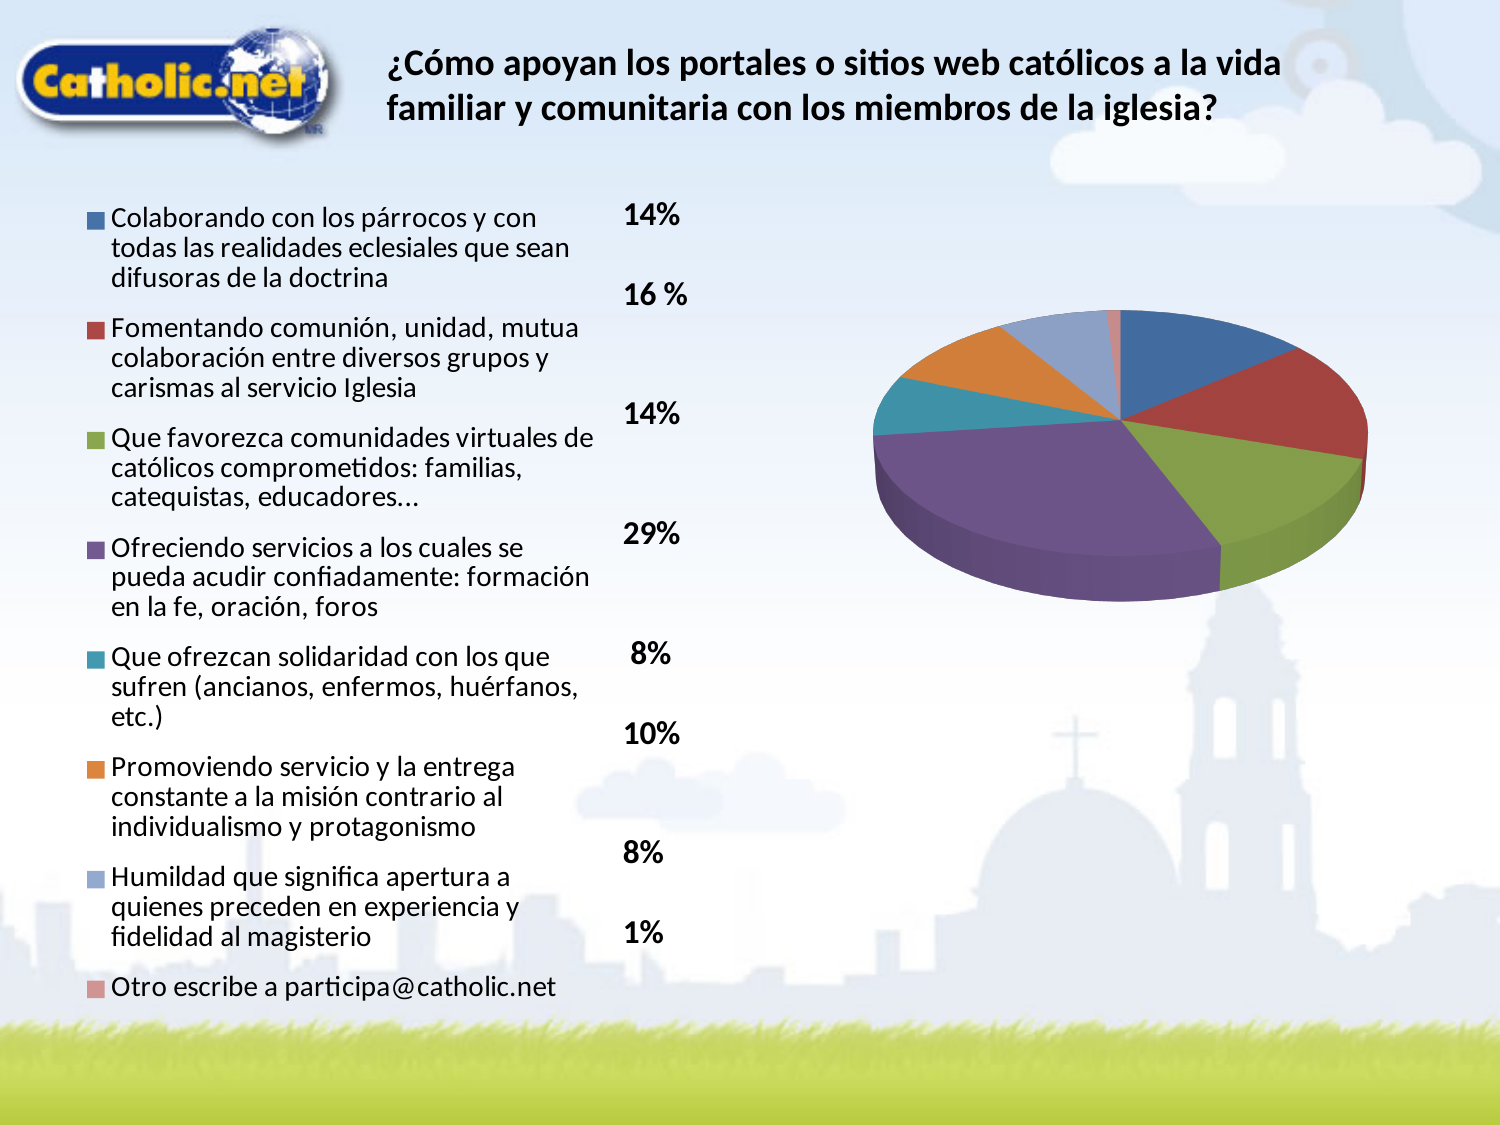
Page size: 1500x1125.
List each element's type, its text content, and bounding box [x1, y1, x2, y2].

picture [0, 0, 1500, 1125]
chart [76, 184, 1459, 1083]
text_box ¿Cómo apoyan los portales o sitios web católicos a la vida familiar y comunitaria con los miembros de la iglesia? [371, 30, 1317, 182]
